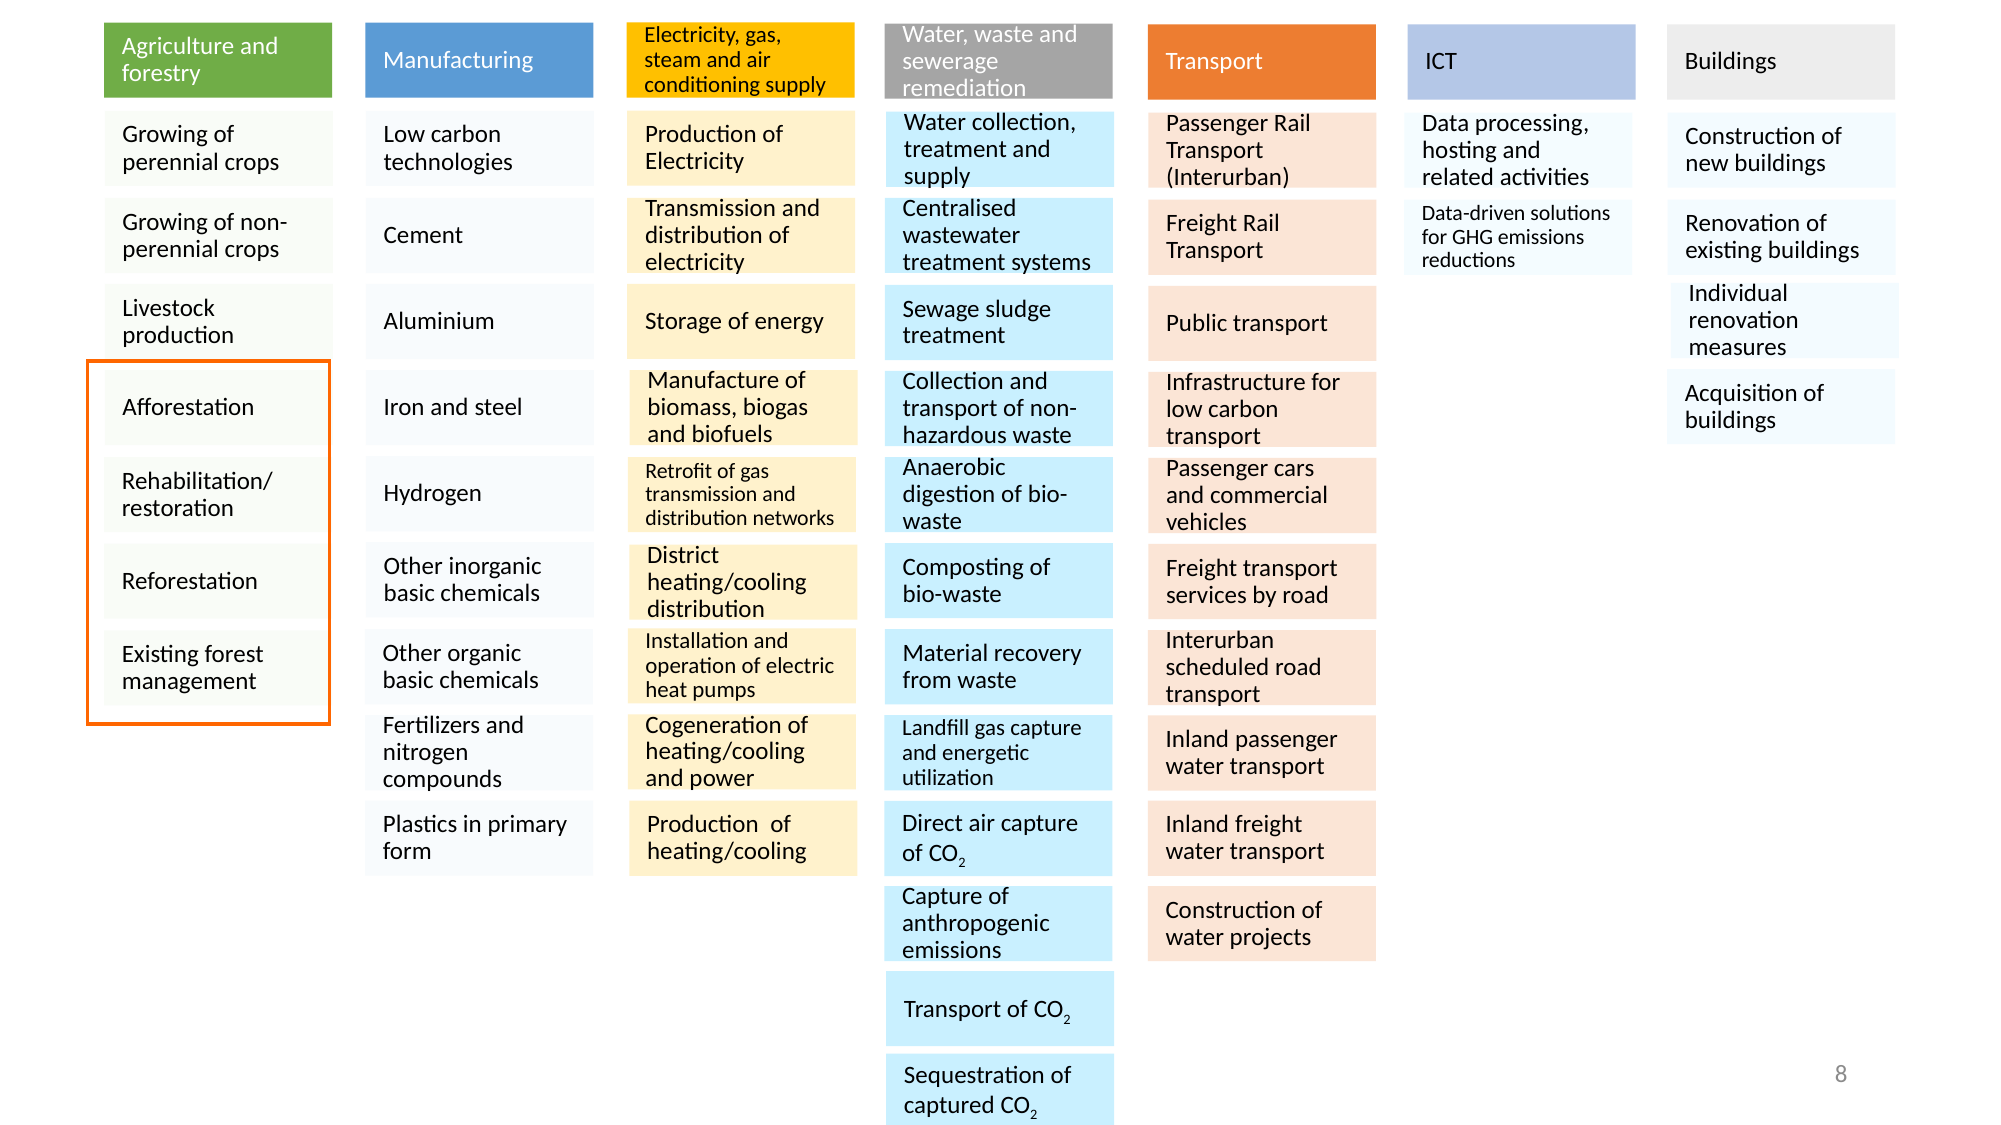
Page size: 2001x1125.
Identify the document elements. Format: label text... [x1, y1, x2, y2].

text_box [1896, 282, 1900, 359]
text_box Sequestration of captured CO2 [885, 1053, 1115, 1125]
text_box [104, 22, 1896, 962]
text_box [86, 360, 104, 725]
slide_number 8 [1412, 1042, 1863, 1103]
text_box Transport of CO2 [885, 970, 1115, 1047]
